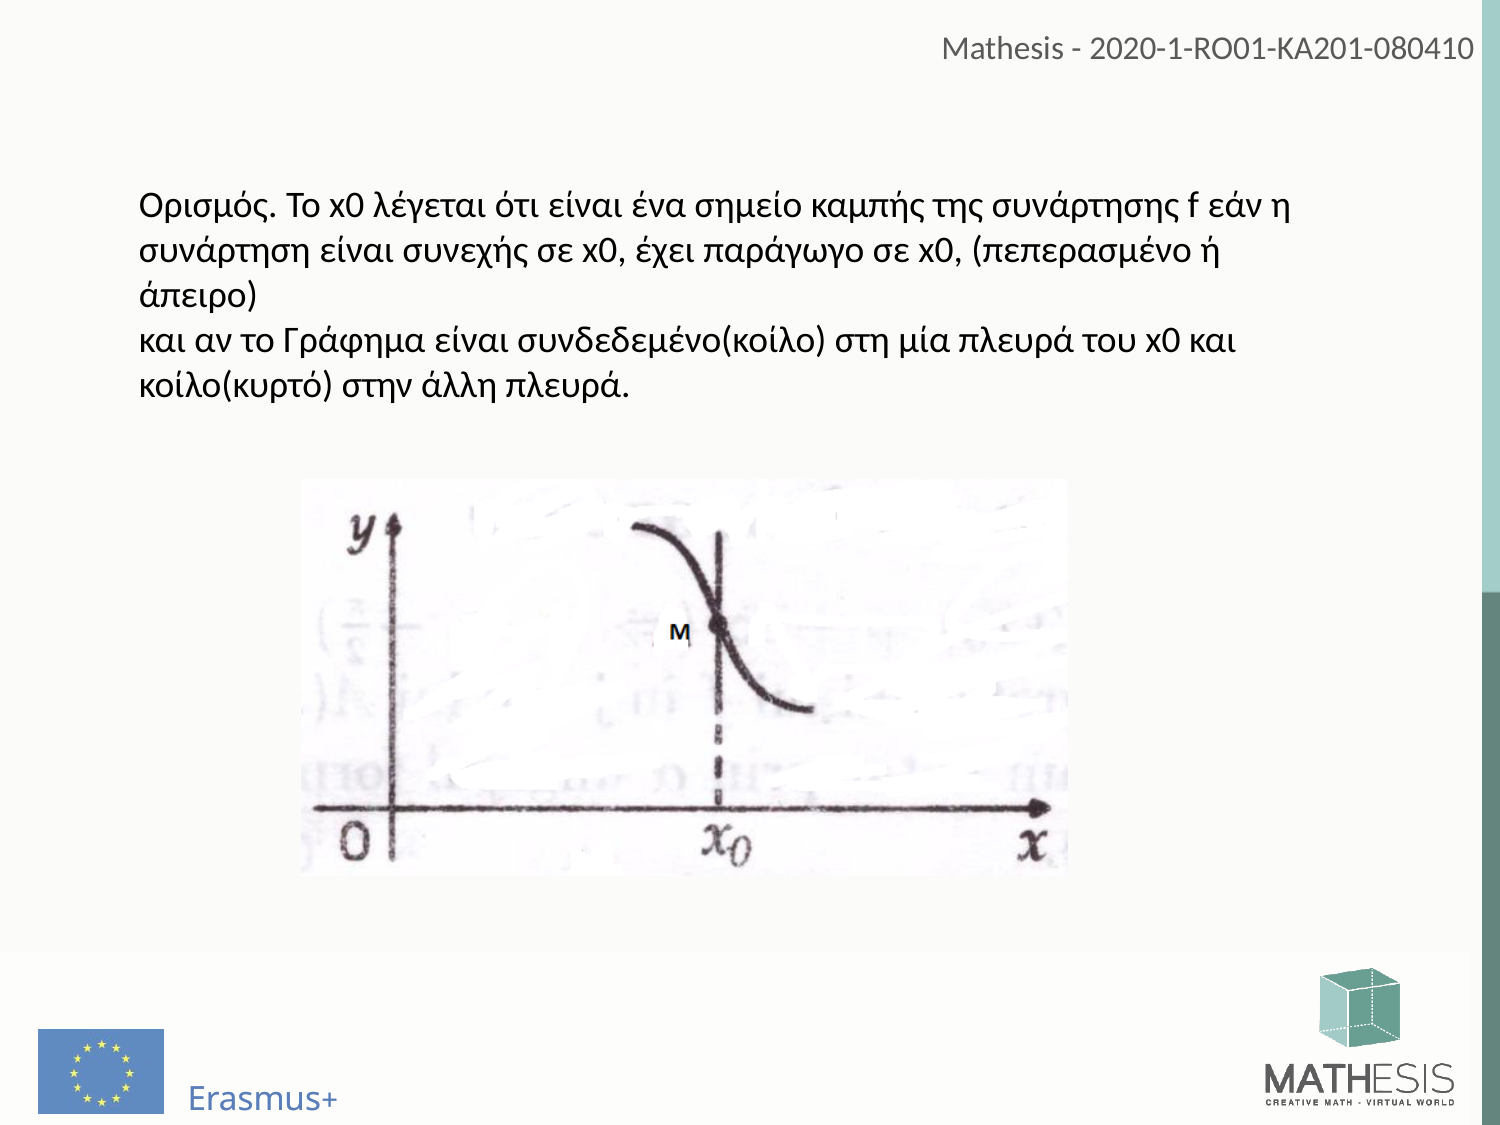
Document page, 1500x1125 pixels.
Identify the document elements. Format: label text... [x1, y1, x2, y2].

text_box Ορισμός. Το x0 λέγεται ότι είναι ένα σημείο καμπής της συνάρτησης f εάν η συνάρτηση είναι συνεχής σε x0, έχει παράγωγο σε x0, (πεπερασμένο ή άπειρο) και αν το Γράφημα είναι συνδεδεμένο(κοίλο) στη μία πλευρά του x0 και κοίλο(κυρτό) στην άλλη πλευρά. [123, 172, 1329, 458]
picture [300, 479, 1068, 876]
